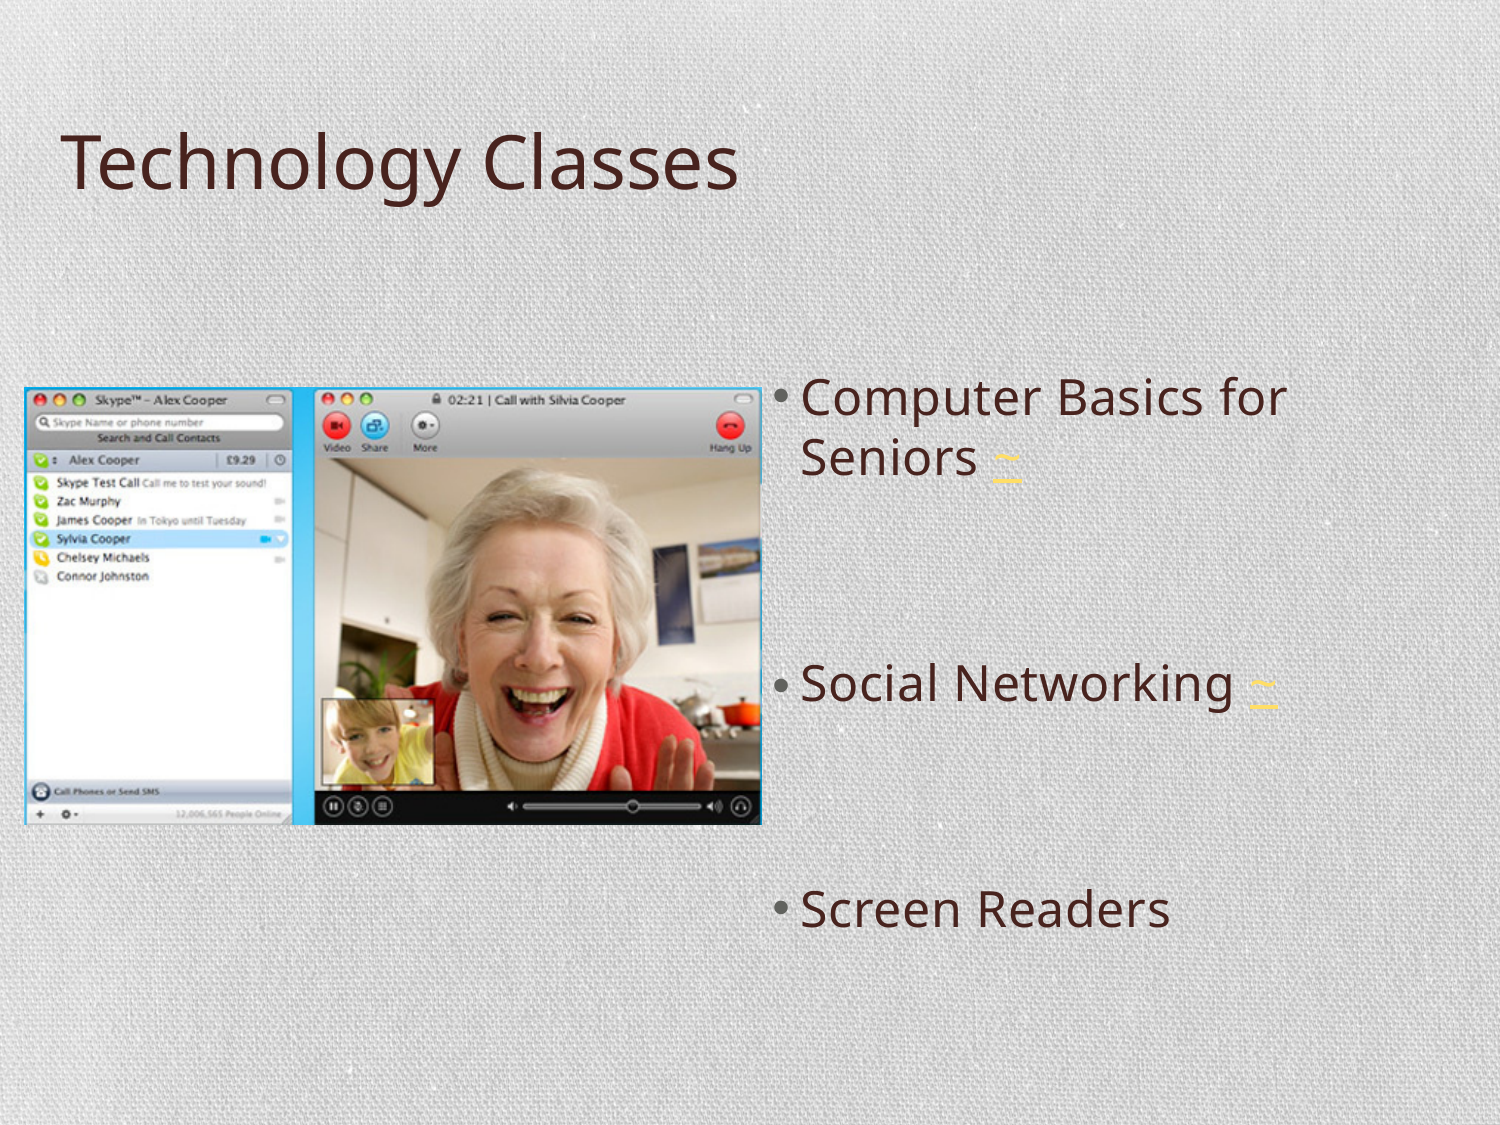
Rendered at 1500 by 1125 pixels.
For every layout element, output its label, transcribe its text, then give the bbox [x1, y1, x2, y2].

title Technology Classes [45, 37, 1455, 213]
list Computer Basics for Seniors ~ Social Networking ~ Screen Readers [757, 213, 1475, 1023]
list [24, 387, 762, 826]
